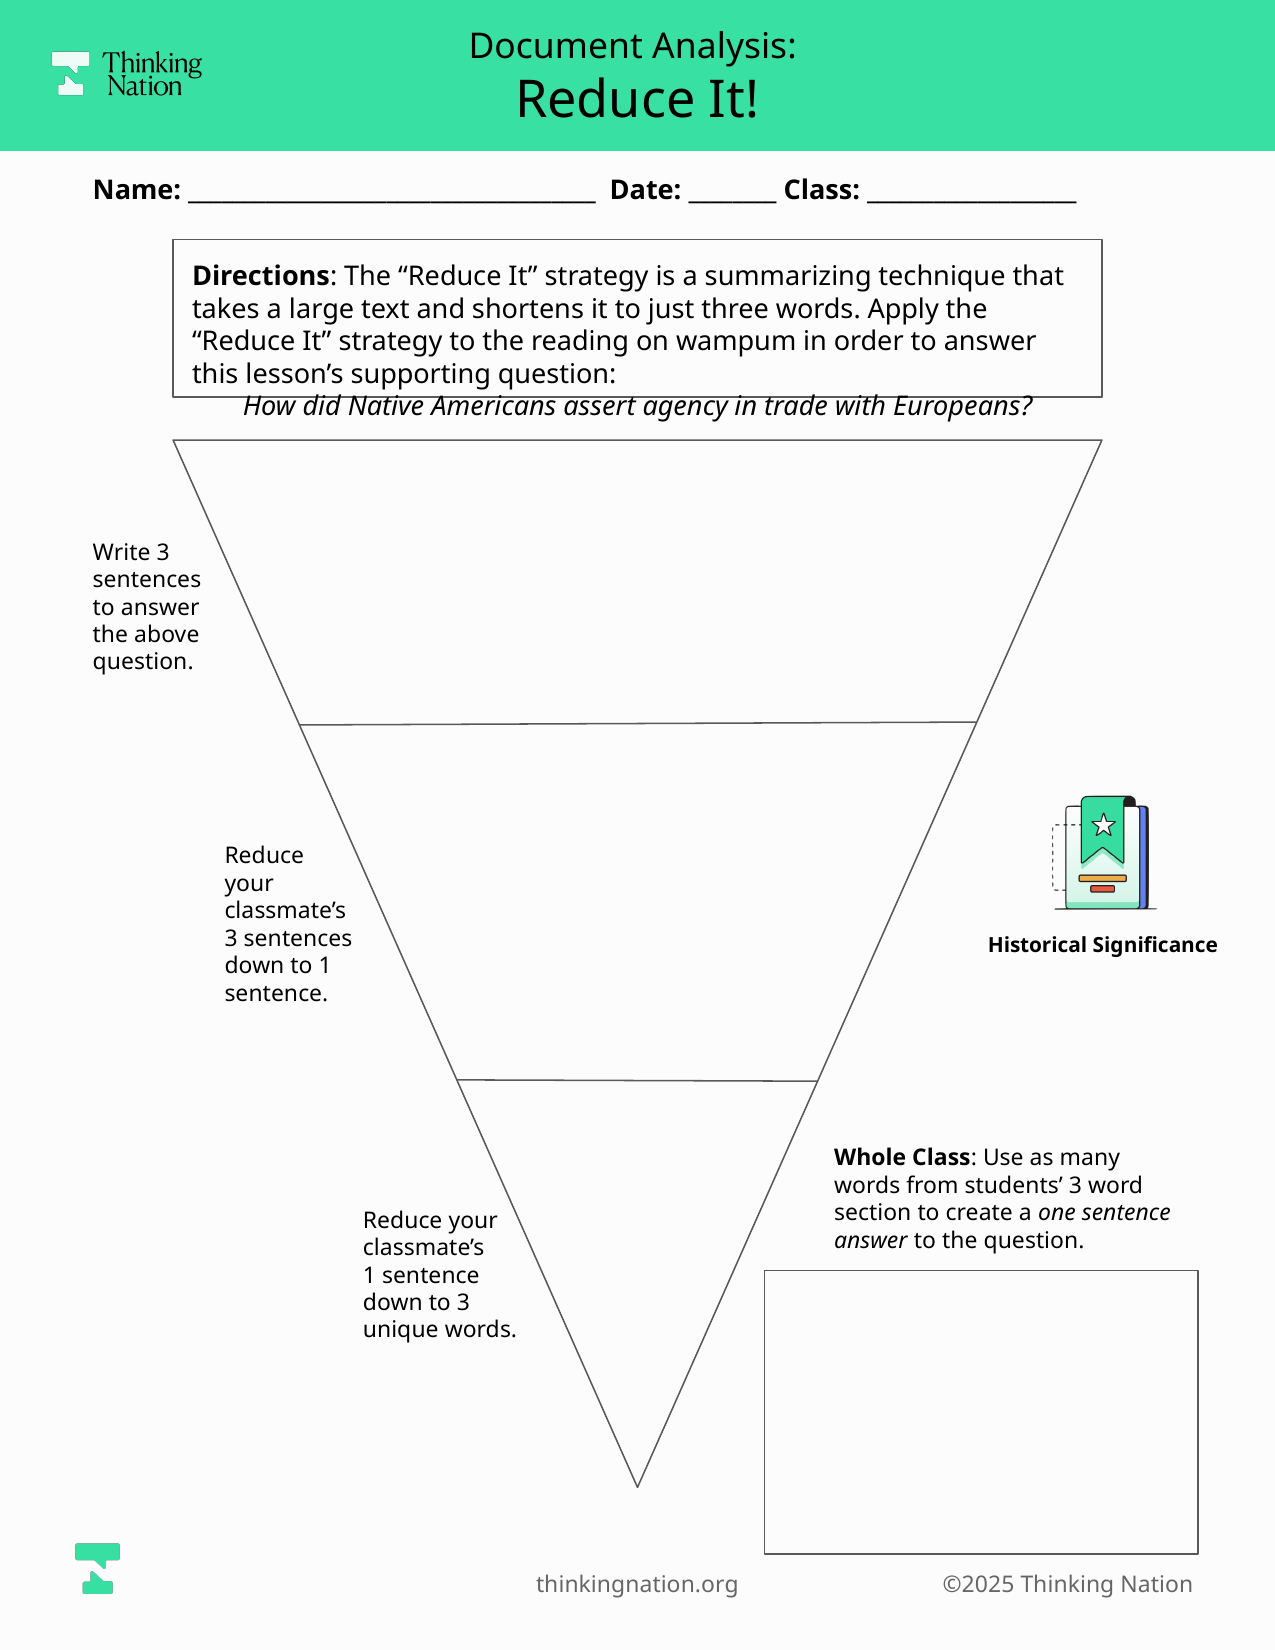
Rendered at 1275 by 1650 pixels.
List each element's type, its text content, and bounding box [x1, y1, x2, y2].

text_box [298, 721, 977, 726]
text_box thinkingnation.org [486, 1553, 789, 1605]
text_box Directions: The “Reduce It” strategy is a summarizing technique that takes a large text and shortens it to just three words. Apply the “Reduce It” strategy to the reading on wampum in order to answer this lesson’s supporting question: How did Native Americans assert agency in trade with Europeans? [173, 239, 1102, 397]
text_box [461, 1090, 814, 1488]
text_box Reduce your classmate’s 1 sentence down to 3 unique words. [347, 1189, 538, 1377]
text_box Reduce your classmate’s 3 sentences down to 1 sentence. [208, 824, 369, 1013]
text_box Whole Class: Use as many words from students’ 3 word section to create a one sentence answer to the question. [818, 1127, 1199, 1255]
text_box Name: _____________________________________ Date: ________ Class: ___________________ [76, 156, 1198, 227]
text_box Document Analysis: Reduce It! [0, 0, 1275, 151]
picture [1025, 773, 1184, 932]
text_box Write 3 sentences to answer the above question. [76, 521, 237, 673]
text_box [173, 440, 1102, 722]
text_box [303, 734, 972, 1079]
picture [62, 1533, 133, 1604]
text_box Historical Significance [962, 916, 1249, 967]
picture [35, 37, 207, 109]
text_box ©2025 Thinking Nation [907, 1553, 1210, 1605]
text_box [764, 1270, 1198, 1554]
